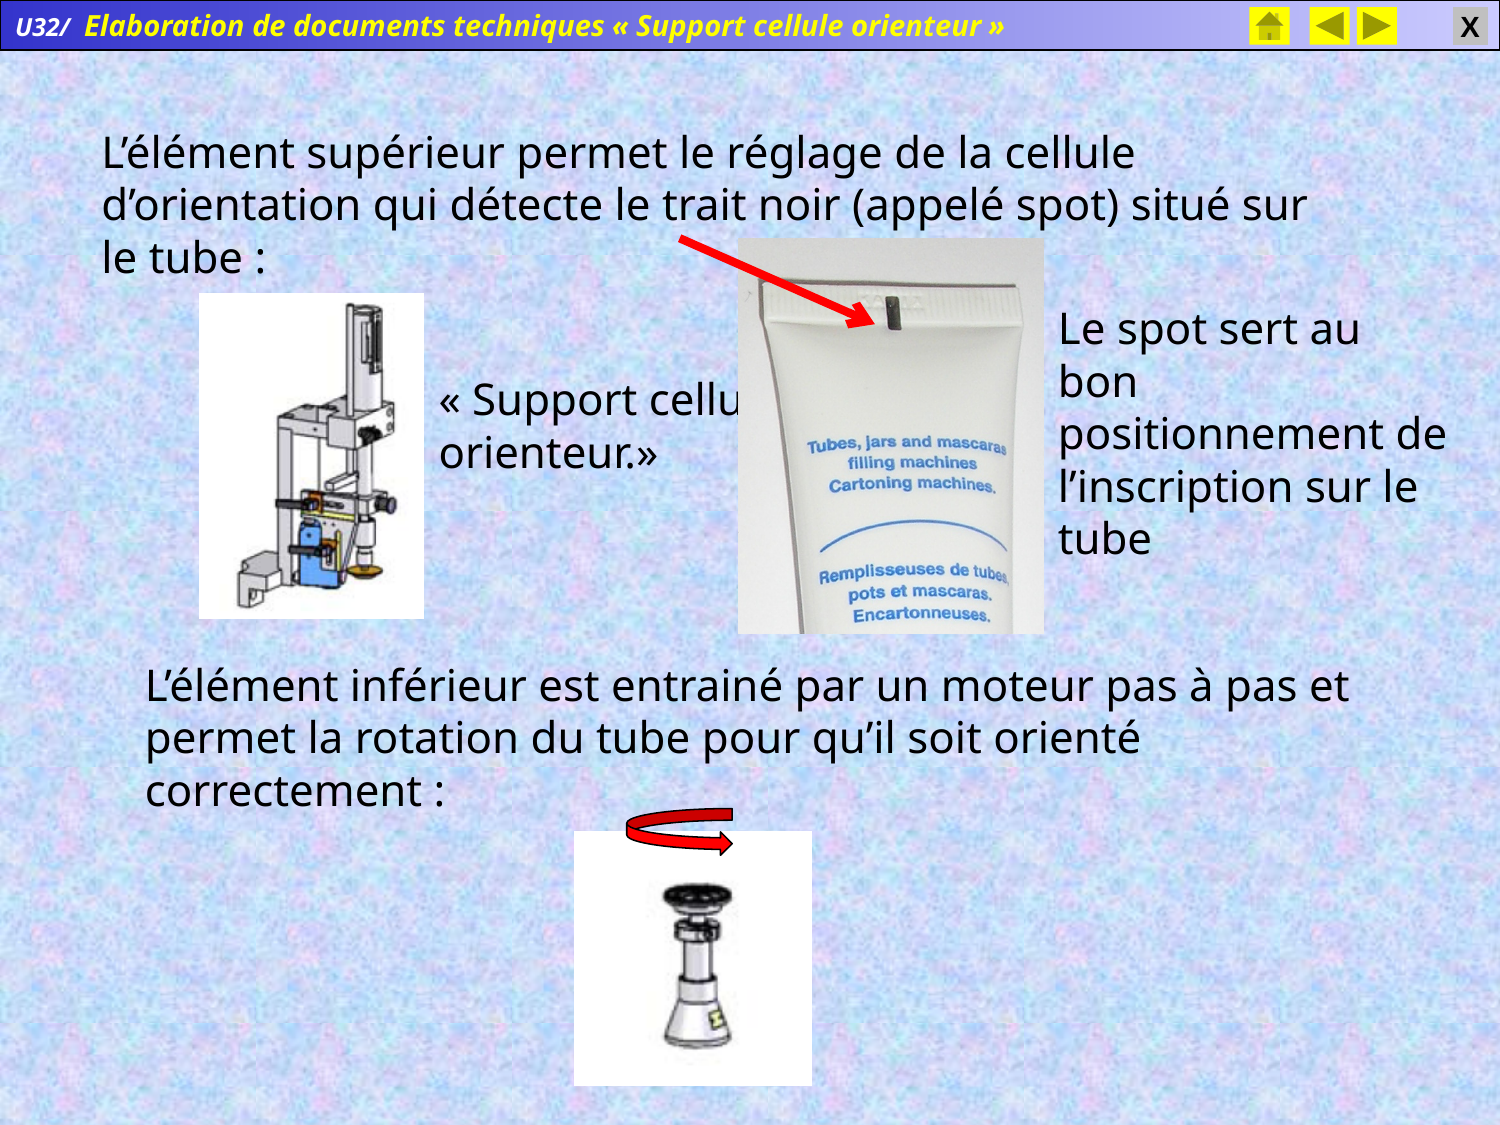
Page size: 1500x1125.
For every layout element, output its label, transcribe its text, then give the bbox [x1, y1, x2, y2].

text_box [679, 238, 876, 325]
text_box [1309, 7, 1350, 45]
text_box [1249, 7, 1290, 45]
text_box L’élément inférieur est entrainé par un moteur pas à pas et permet la rotation du tube pour qu’il soit orienté correctement : [130, 650, 1394, 823]
text_box « Support cellule orienteur.» [428, 364, 732, 485]
text_box Le spot sert au bon positionnement de l’inscription sur le tube [1049, 293, 1465, 571]
picture [0, 51, 1500, 1125]
text_box L’élément supérieur permet le réglage de la cellule d’orientation qui détecte le trait noir (appelé spot) situé sur le tube : [86, 117, 1350, 290]
text_box [626, 808, 733, 830]
text_box [1356, 7, 1397, 45]
